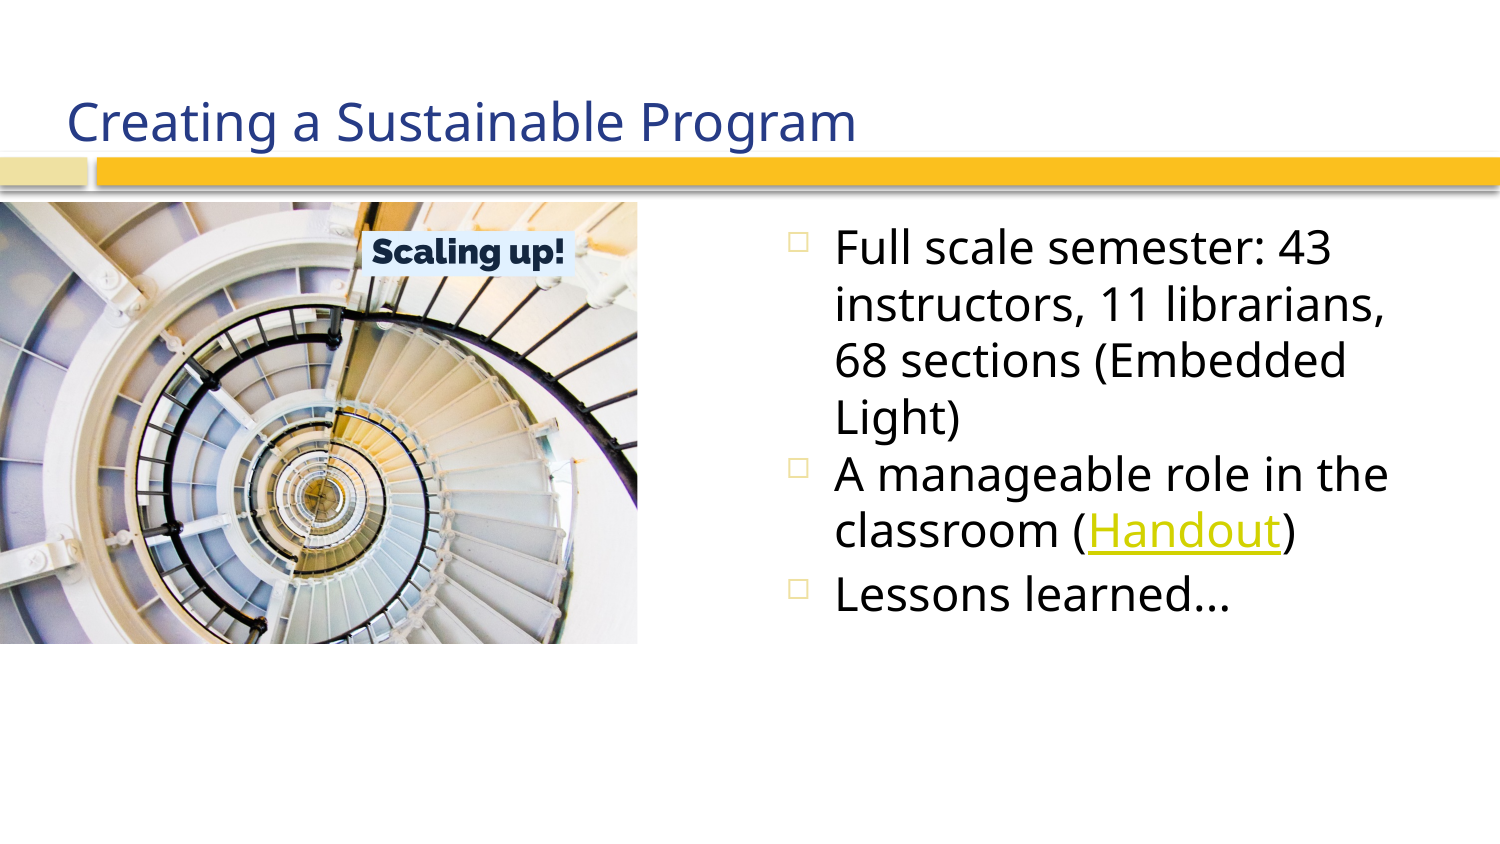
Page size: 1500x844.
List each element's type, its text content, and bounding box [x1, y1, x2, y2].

list Full scale semester: 43 instructors, 11 librarians, 68 sections (Embedded Light) A manageable role in the classroom (Handout) Lessons learned... [771, 202, 1409, 644]
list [0, 202, 638, 644]
title Creating a Sustainable Program [51, 72, 1449, 167]
